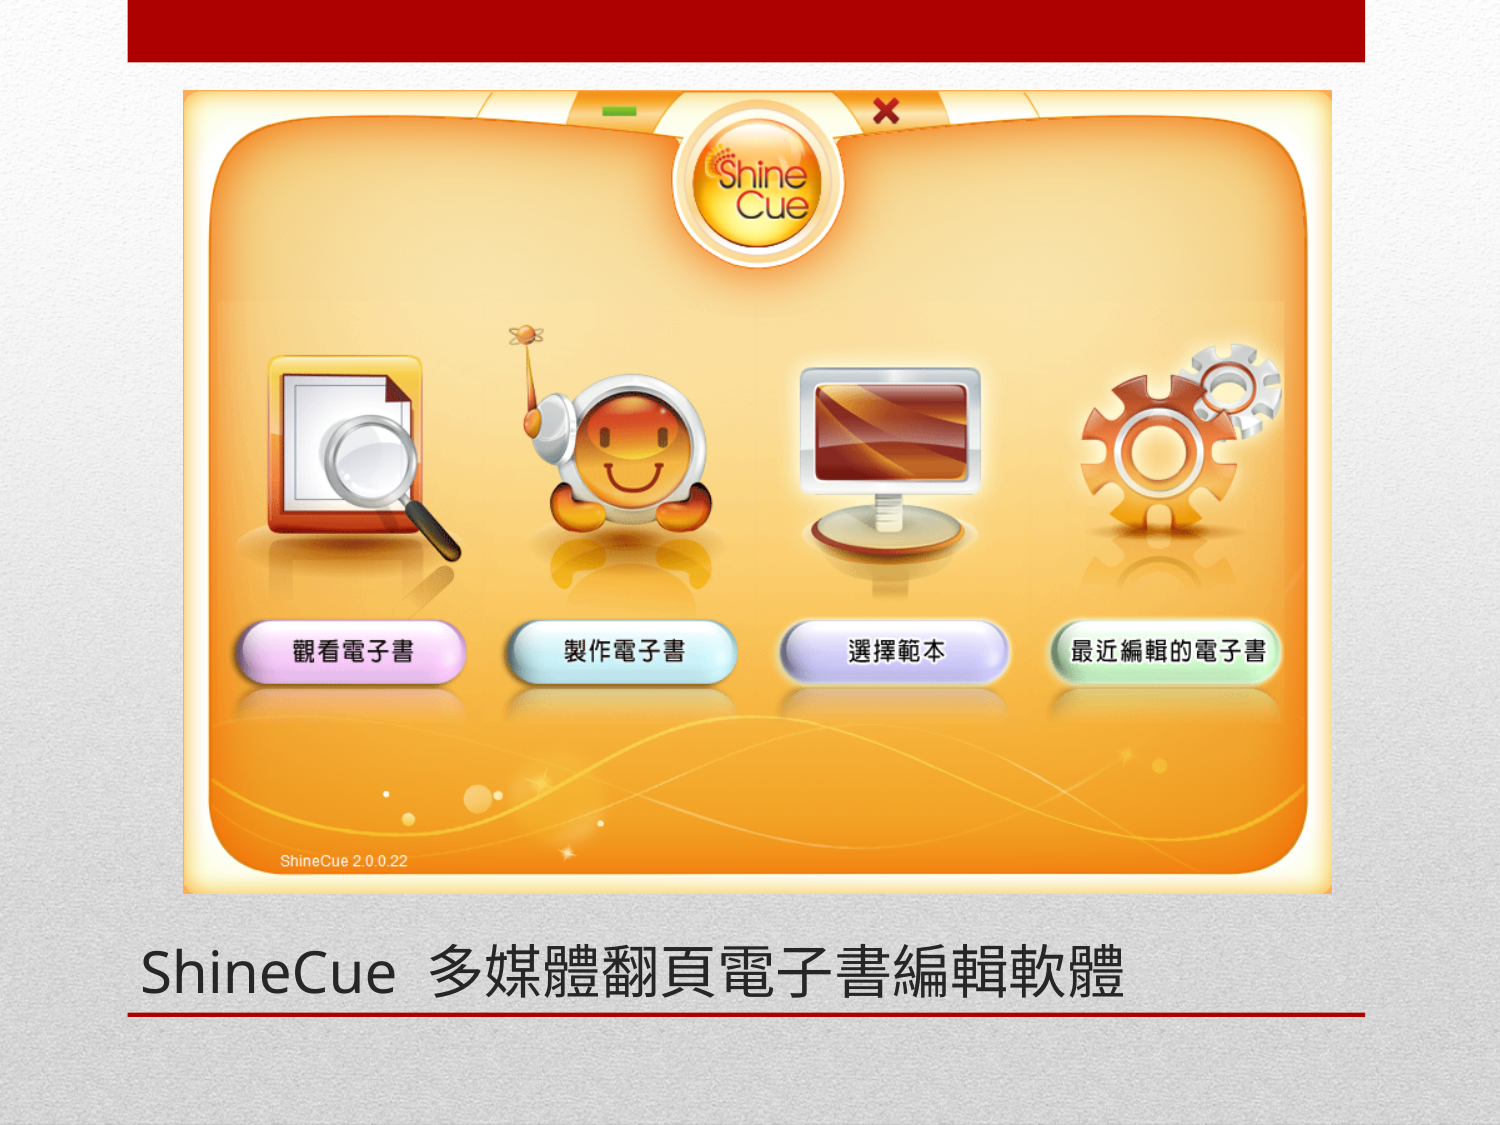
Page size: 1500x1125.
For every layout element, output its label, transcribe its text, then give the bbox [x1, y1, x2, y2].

picture [182, 89, 1333, 894]
title ShineCue 多媒體翻頁電子書編輯軟體 [124, 749, 1353, 1013]
